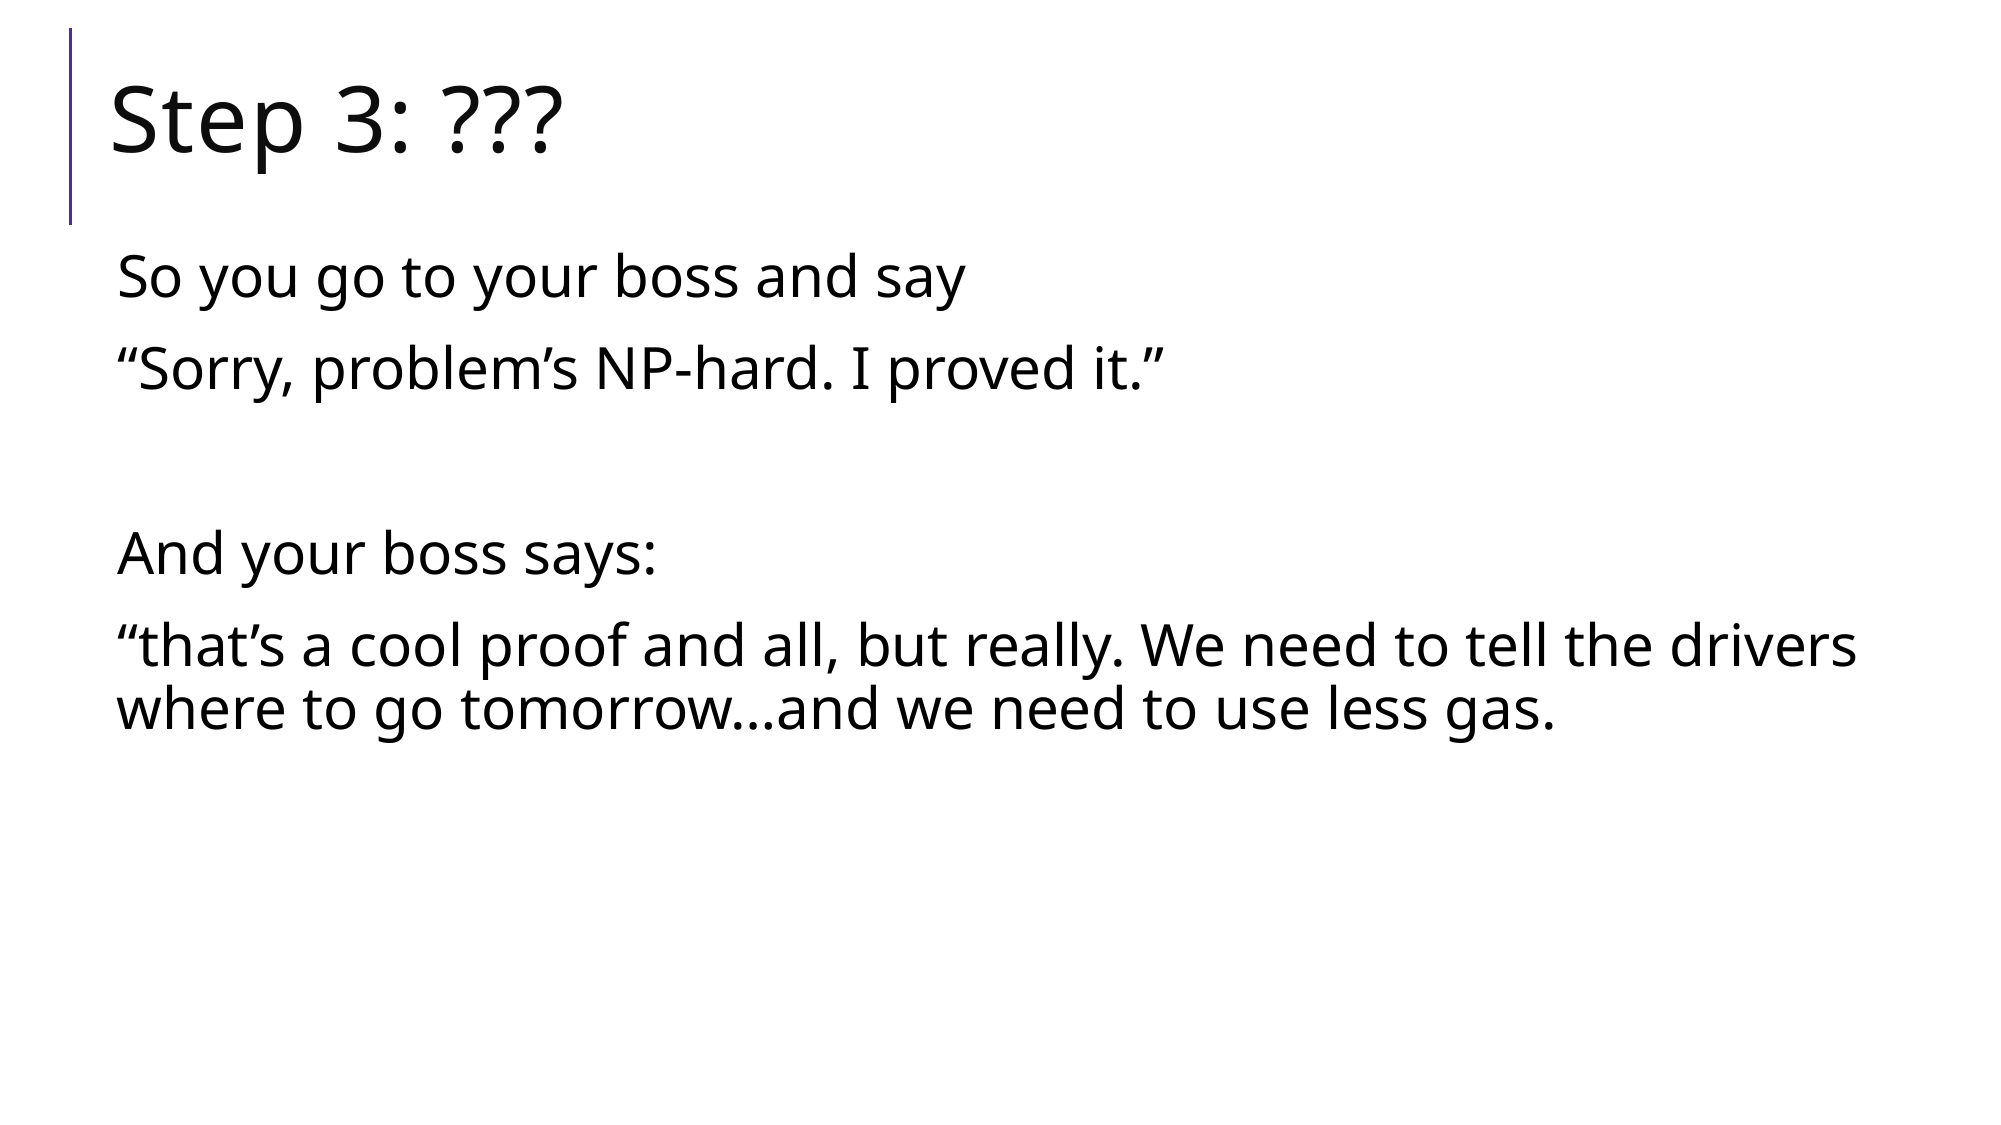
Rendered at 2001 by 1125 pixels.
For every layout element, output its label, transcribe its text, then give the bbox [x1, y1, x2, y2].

title Step 3: ??? [94, 43, 1930, 210]
list So you go to your boss and say “Sorry, problem’s NP-hard. I proved it.” And your boss says: “that’s a cool proof and all, but really. We need to tell the drivers where to go tomorrow…and we need to use less gas. [94, 240, 1930, 1035]
